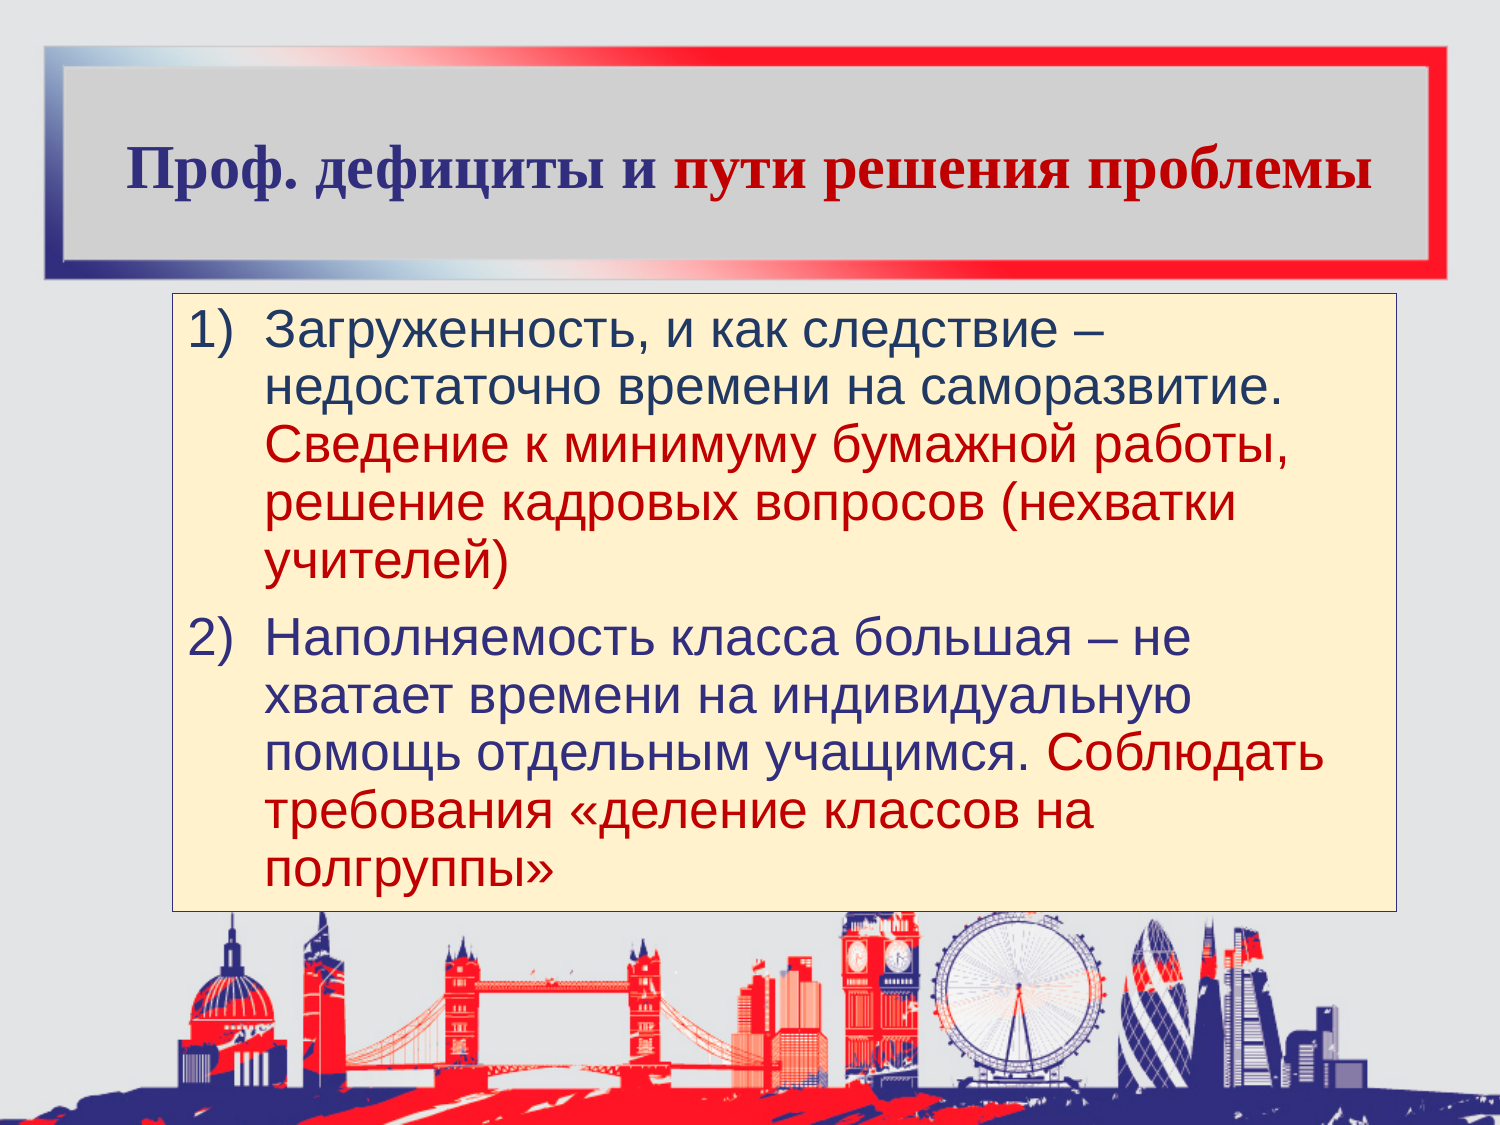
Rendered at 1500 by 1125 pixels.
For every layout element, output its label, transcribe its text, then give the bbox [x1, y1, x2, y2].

list Загруженность, и как следствие – недостаточно времени на саморазвитие. Сведение к минимуму бумажной работы, решение кадровых вопросов (нехватки учителей) Наполняемость класса большая – не хватает времени на индивидуальную помощь отдельным учащимся. Соблюдать требования «деление классов на полгруппы» [172, 293, 1397, 912]
picture [0, 0, 1500, 1125]
title Проф. дефициты и пути решения проблемы [103, 59, 1397, 278]
